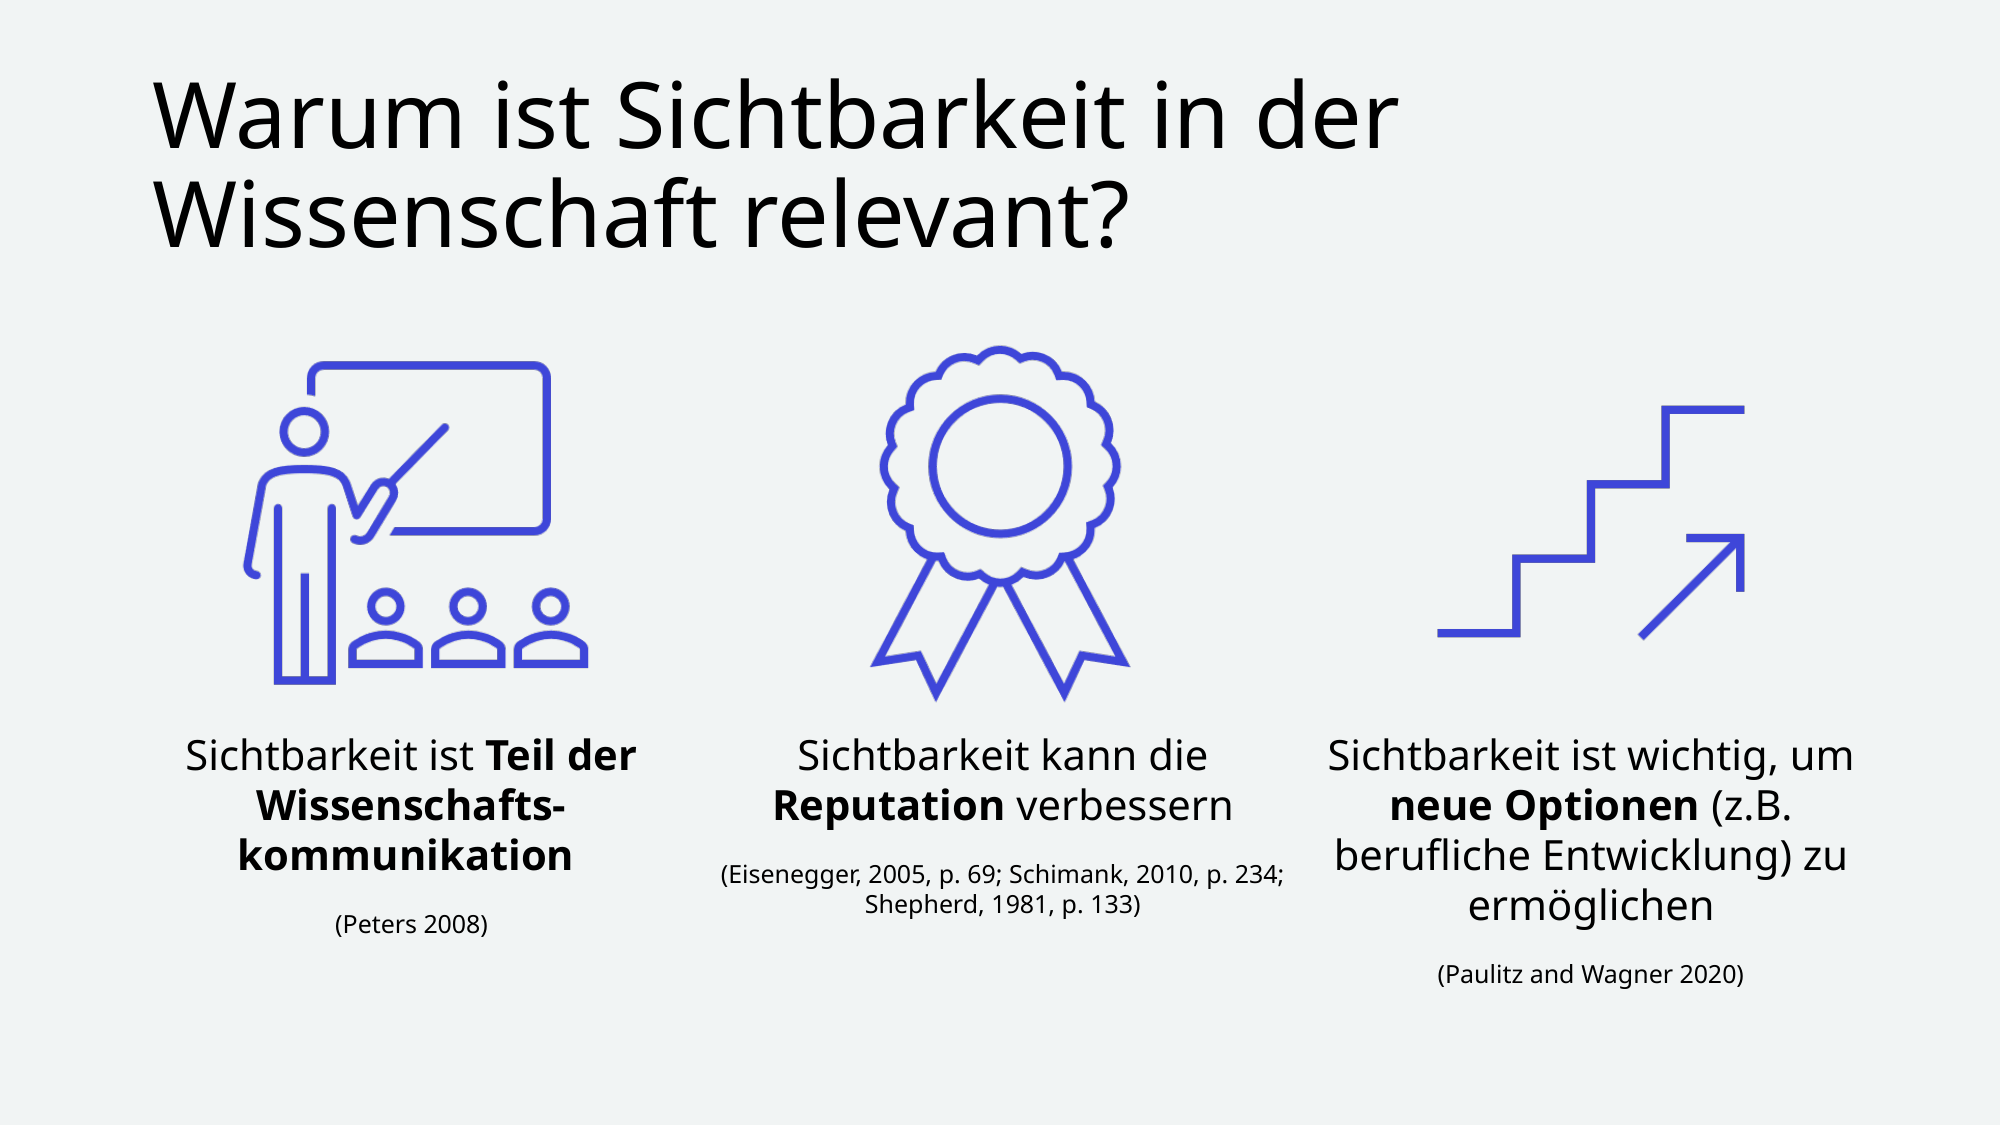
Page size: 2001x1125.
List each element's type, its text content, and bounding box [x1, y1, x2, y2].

picture [1392, 323, 1790, 720]
text_box Sichtbarkeit ist wichtig, um neue Optionen (z.B. berufliche Entwicklung) zu ermöglichen (Paulitz and Wagner 2020) [1293, 721, 1889, 996]
picture [216, 324, 613, 722]
title Warum ist Sichtbarkeit in der Wissenschaft relevant? [137, 59, 1863, 278]
picture [801, 324, 1199, 722]
text_box Sichtbarkeit kann die Reputation verbessern (Eisenegger, 2005, p. 69; Schimank, 2010, p. 234; Shepherd, 1981, p. 133) [706, 721, 1301, 926]
text_box Sichtbarkeit ist Teil der Wissenschafts-kommunikation (Peters 2008) [117, 721, 706, 947]
